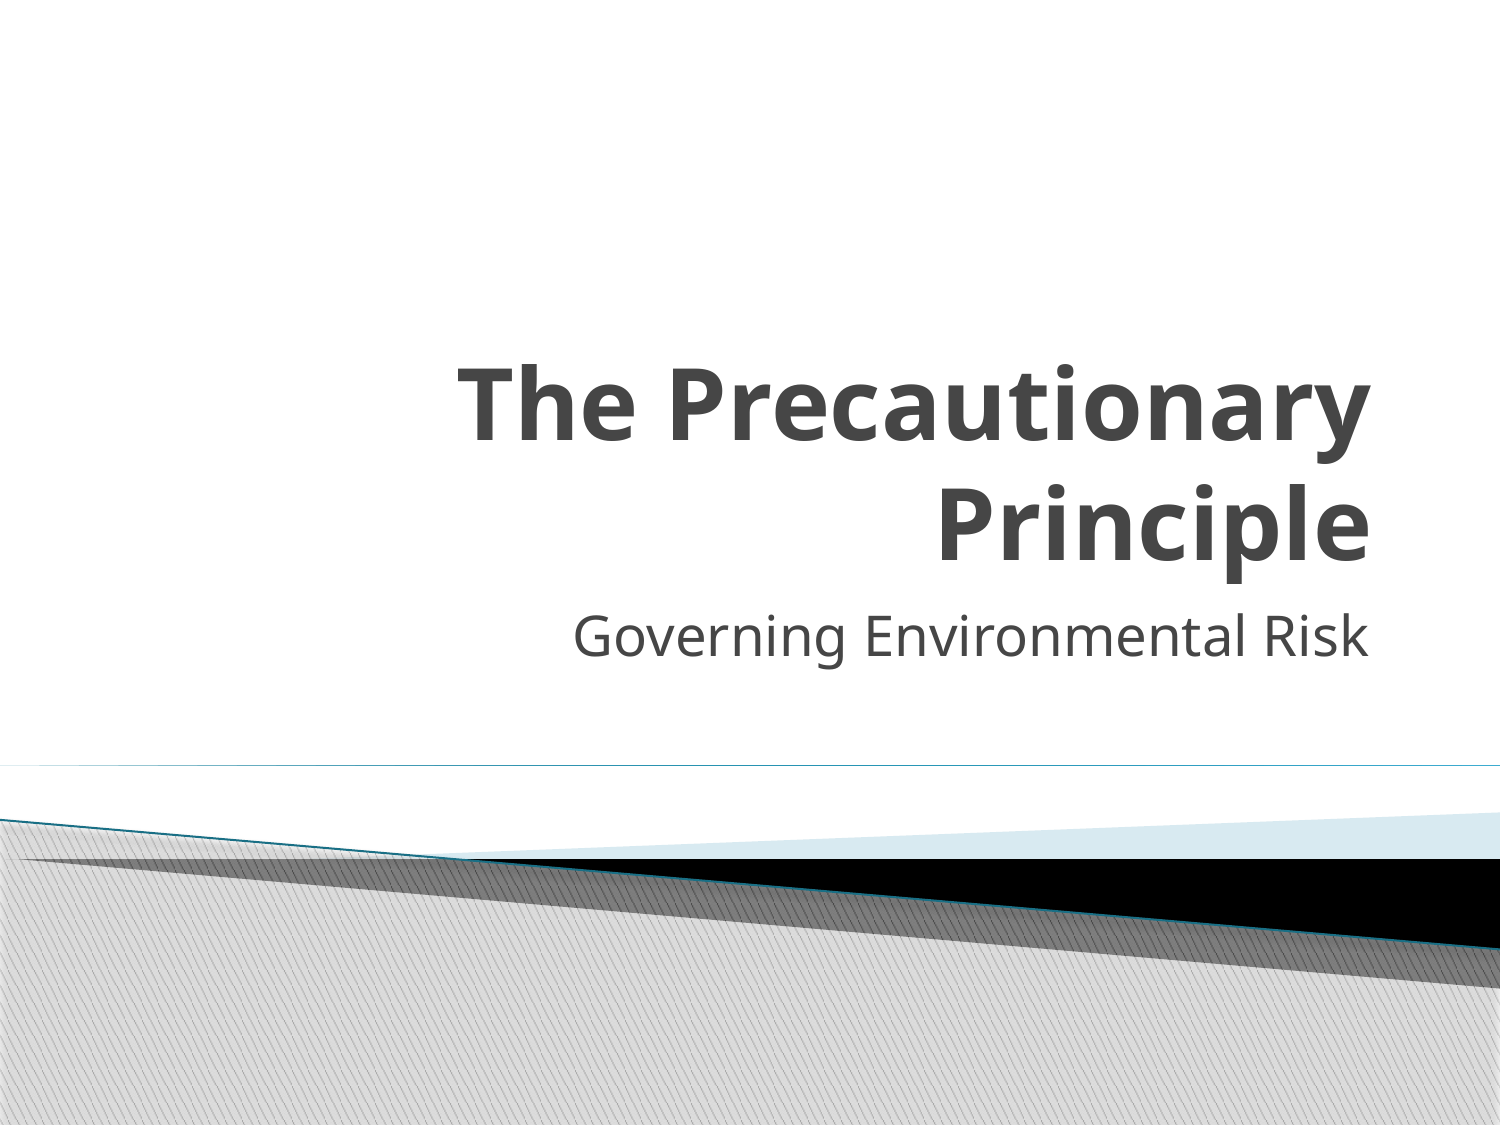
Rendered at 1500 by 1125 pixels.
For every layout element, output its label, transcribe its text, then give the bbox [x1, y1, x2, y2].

subtitle Governing Environmental Risk [112, 592, 1388, 790]
title The Precautionary Principle [112, 287, 1388, 588]
picture [5, 859, 1500, 989]
